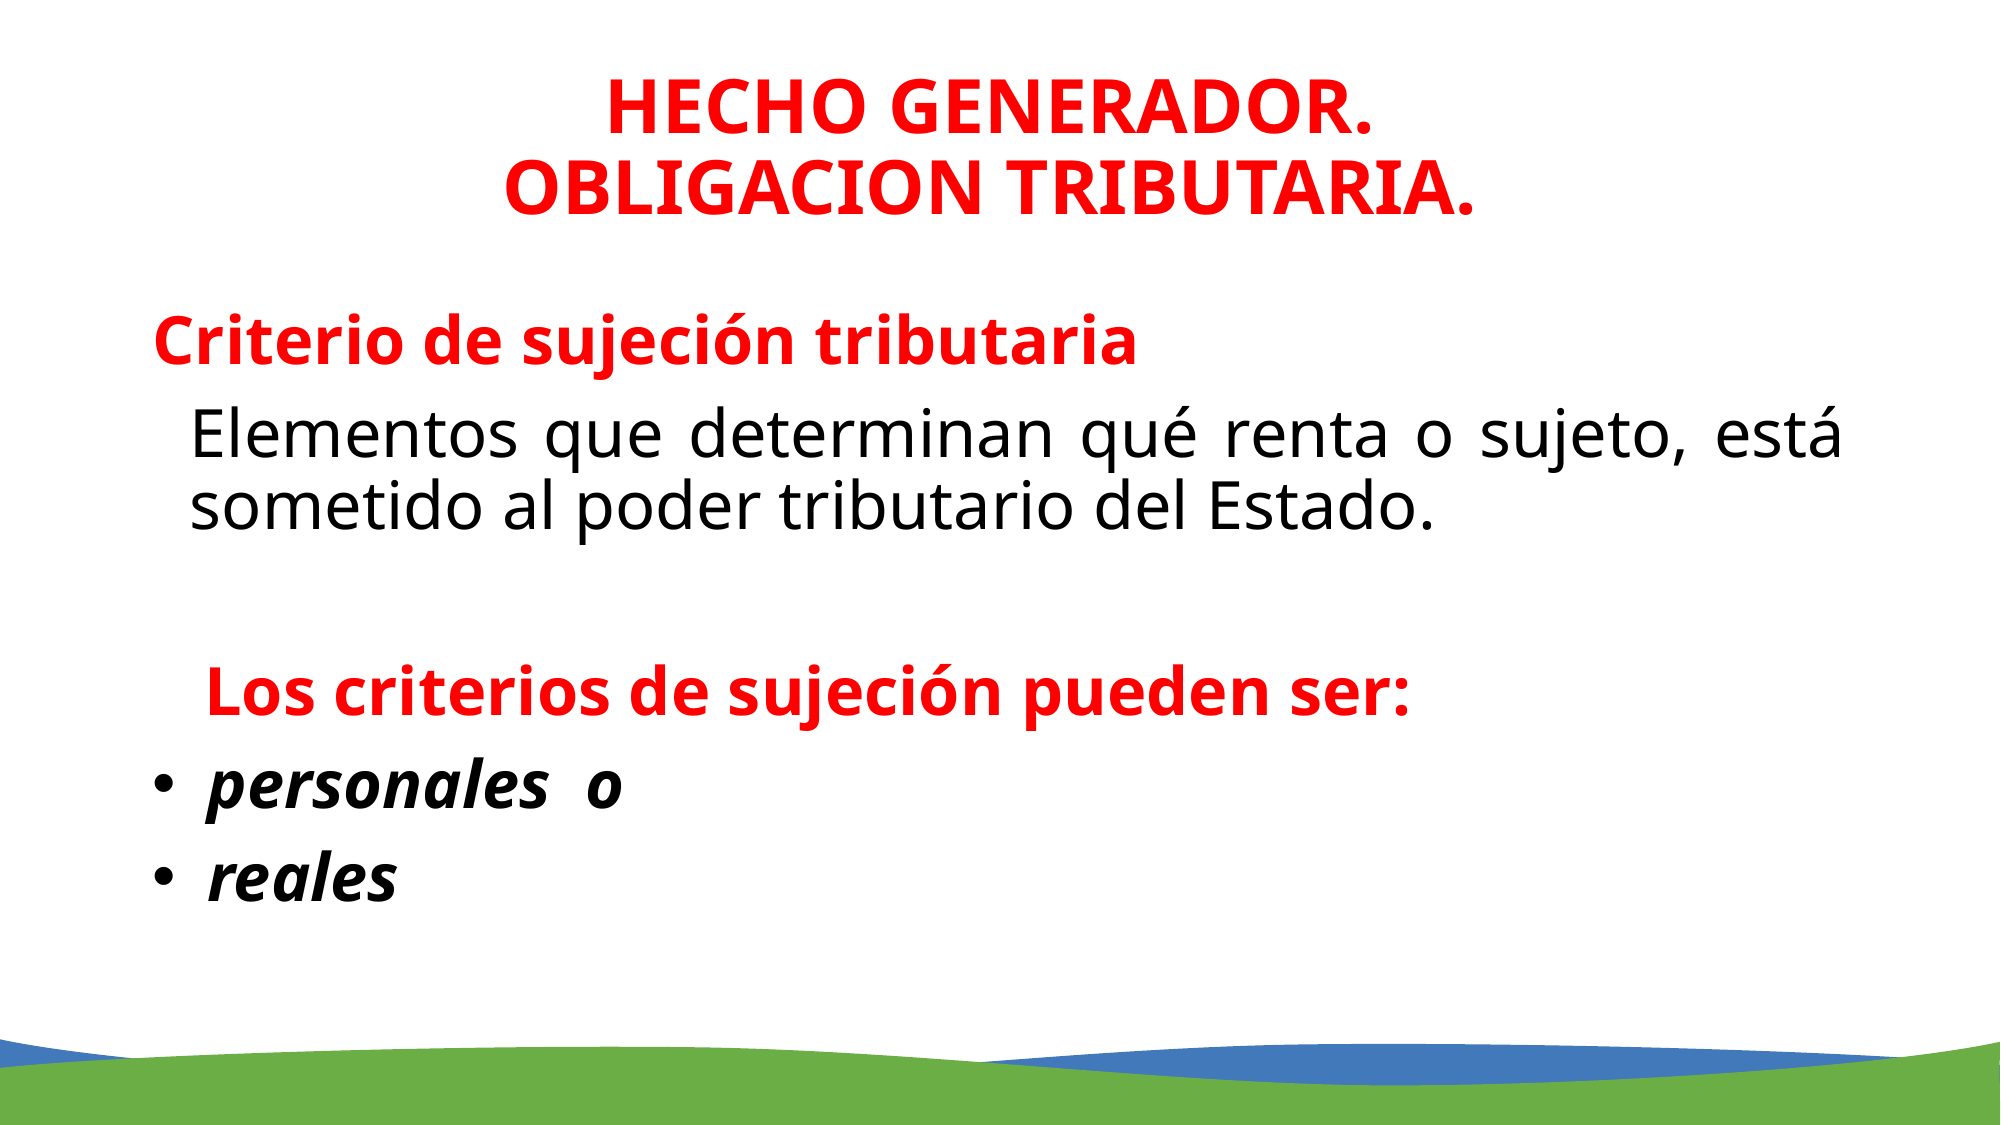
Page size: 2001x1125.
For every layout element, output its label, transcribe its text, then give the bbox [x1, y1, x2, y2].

list Criterio de sujeción tributaria Elementos que determinan qué renta o sujeto, está sometido al poder tributario del Estado. Los criterios de sujeción pueden ser: personales o reales [137, 299, 1863, 1014]
title HECHO GENERADOR. OBLIGACION TRIBUTARIA. [137, 59, 1863, 239]
